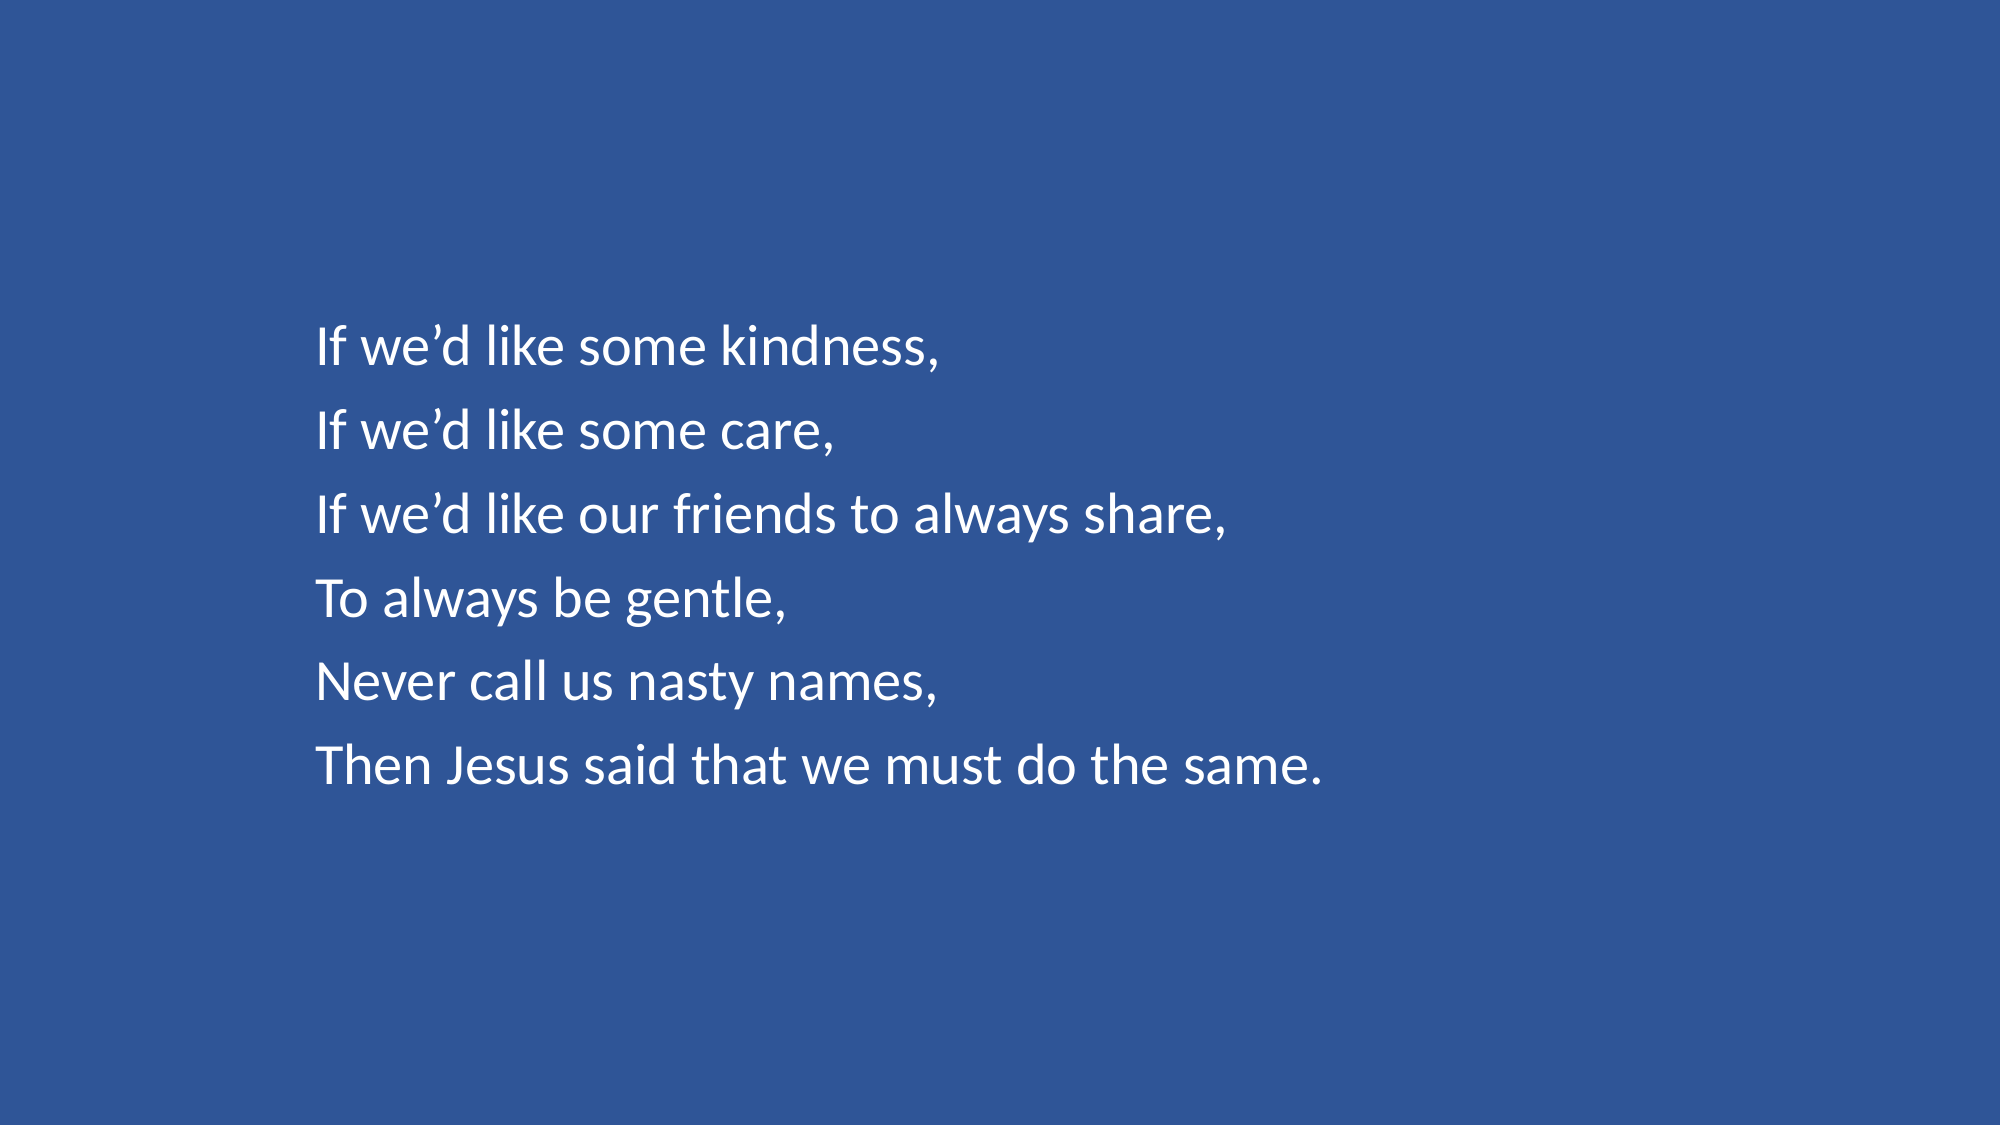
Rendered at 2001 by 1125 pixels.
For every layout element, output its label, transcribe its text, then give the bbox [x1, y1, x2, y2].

list If we’d like some kindness, If we’d like some care, If we’d like our friends to always share, To always be gentle, Never call us nasty names, Then Jesus said that we must do the same. [300, 307, 1700, 818]
